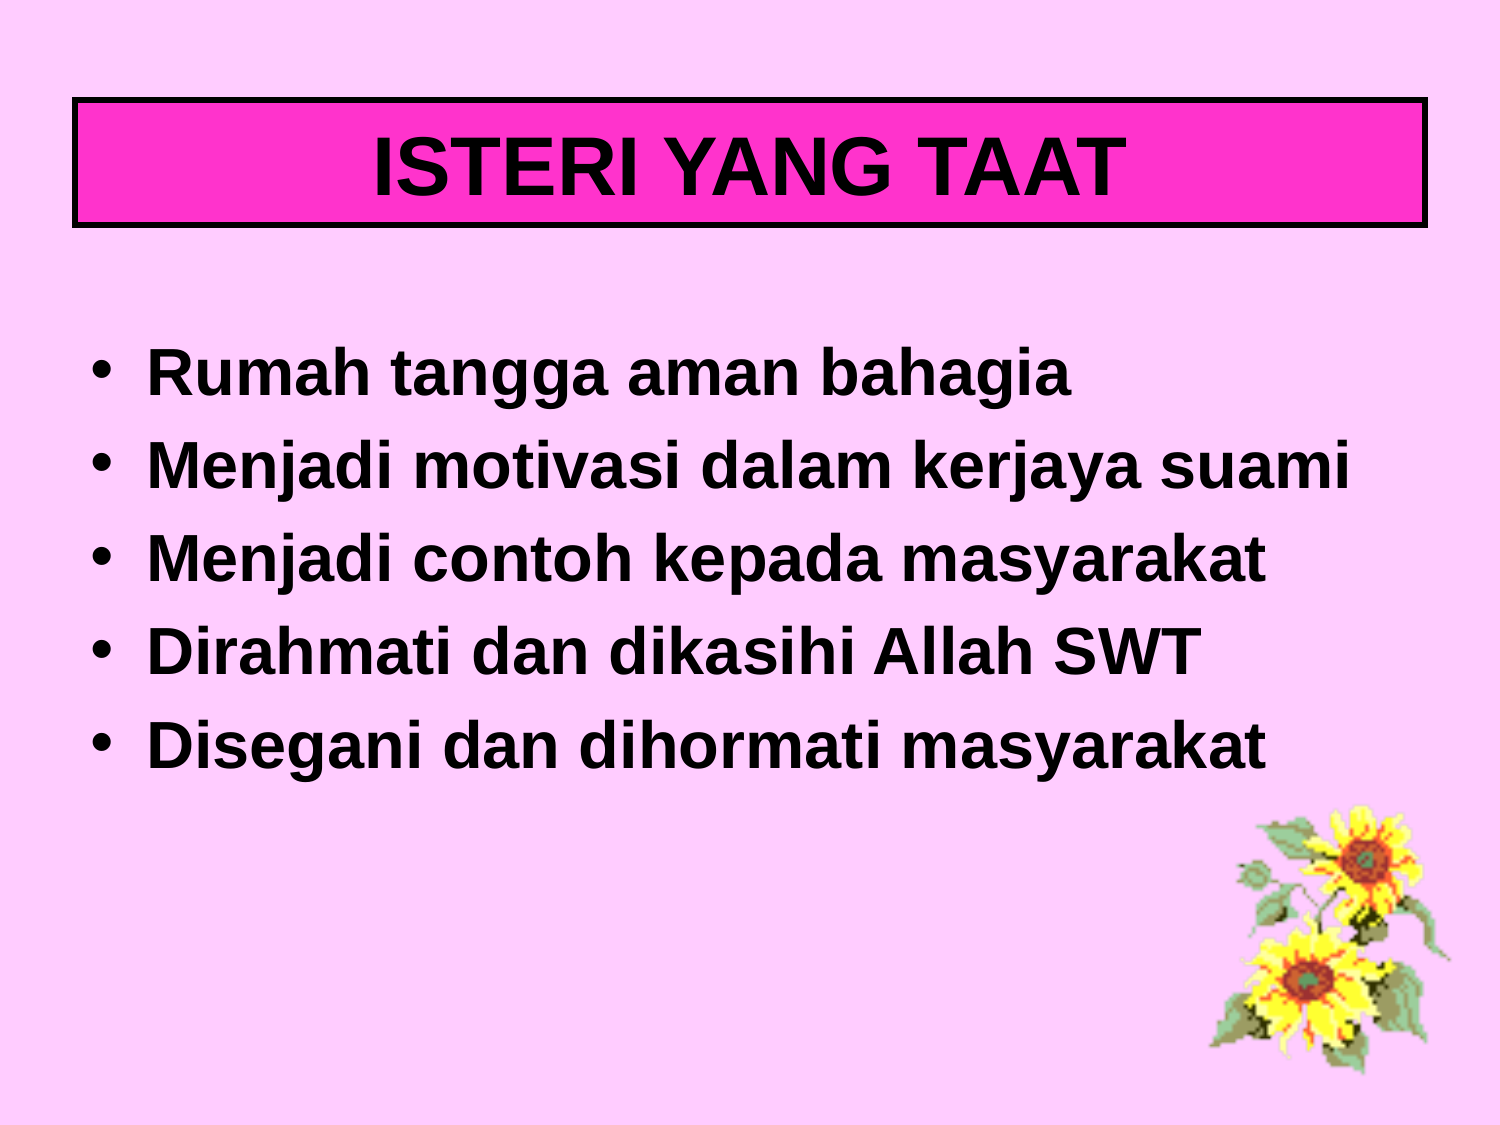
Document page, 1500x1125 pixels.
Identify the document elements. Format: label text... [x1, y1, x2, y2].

text_box ISTERI YANG TAAT [74, 99, 1425, 225]
text_box Rumah tangga aman bahagia Menjadi motivasi dalam kerjaya suami Menjadi contoh kepada masyarakat Dirahmati dan dikasihi Allah SWT Disegani dan dihormati masyarakat [74, 262, 1425, 1005]
picture [1187, 787, 1465, 1088]
